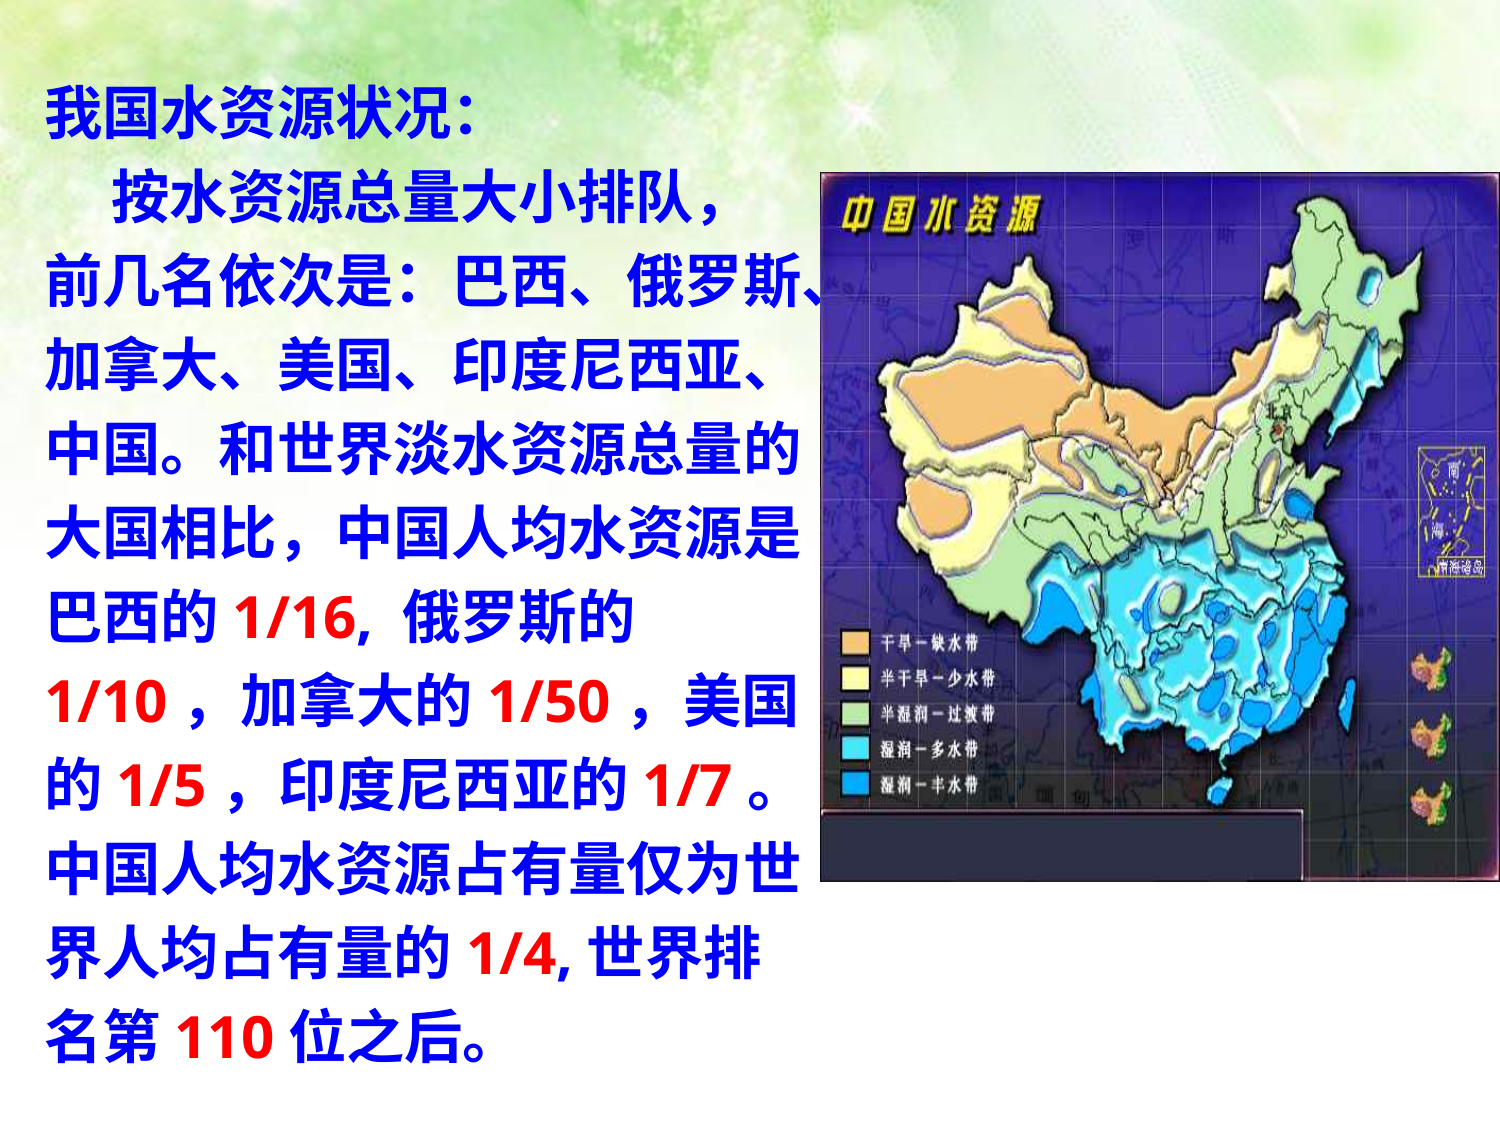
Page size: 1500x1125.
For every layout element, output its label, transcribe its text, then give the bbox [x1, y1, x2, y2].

text_box 我国水资源状况： 按水资源总量大小排队，前几名依次是：巴西、俄罗斯、加拿大、美国、印度尼西亚、中国。和世界淡水资源总量的大国相比，中国人均水资源是巴西的1/16, 俄罗斯的1/10，加拿大的1/50，美国的1/5，印度尼西亚的1/7。 中国人均水资源占有量仅为世界人均占有量的1/4,世界排名第110位之后。 [29, 54, 821, 1125]
picture [0, 0, 1500, 1125]
